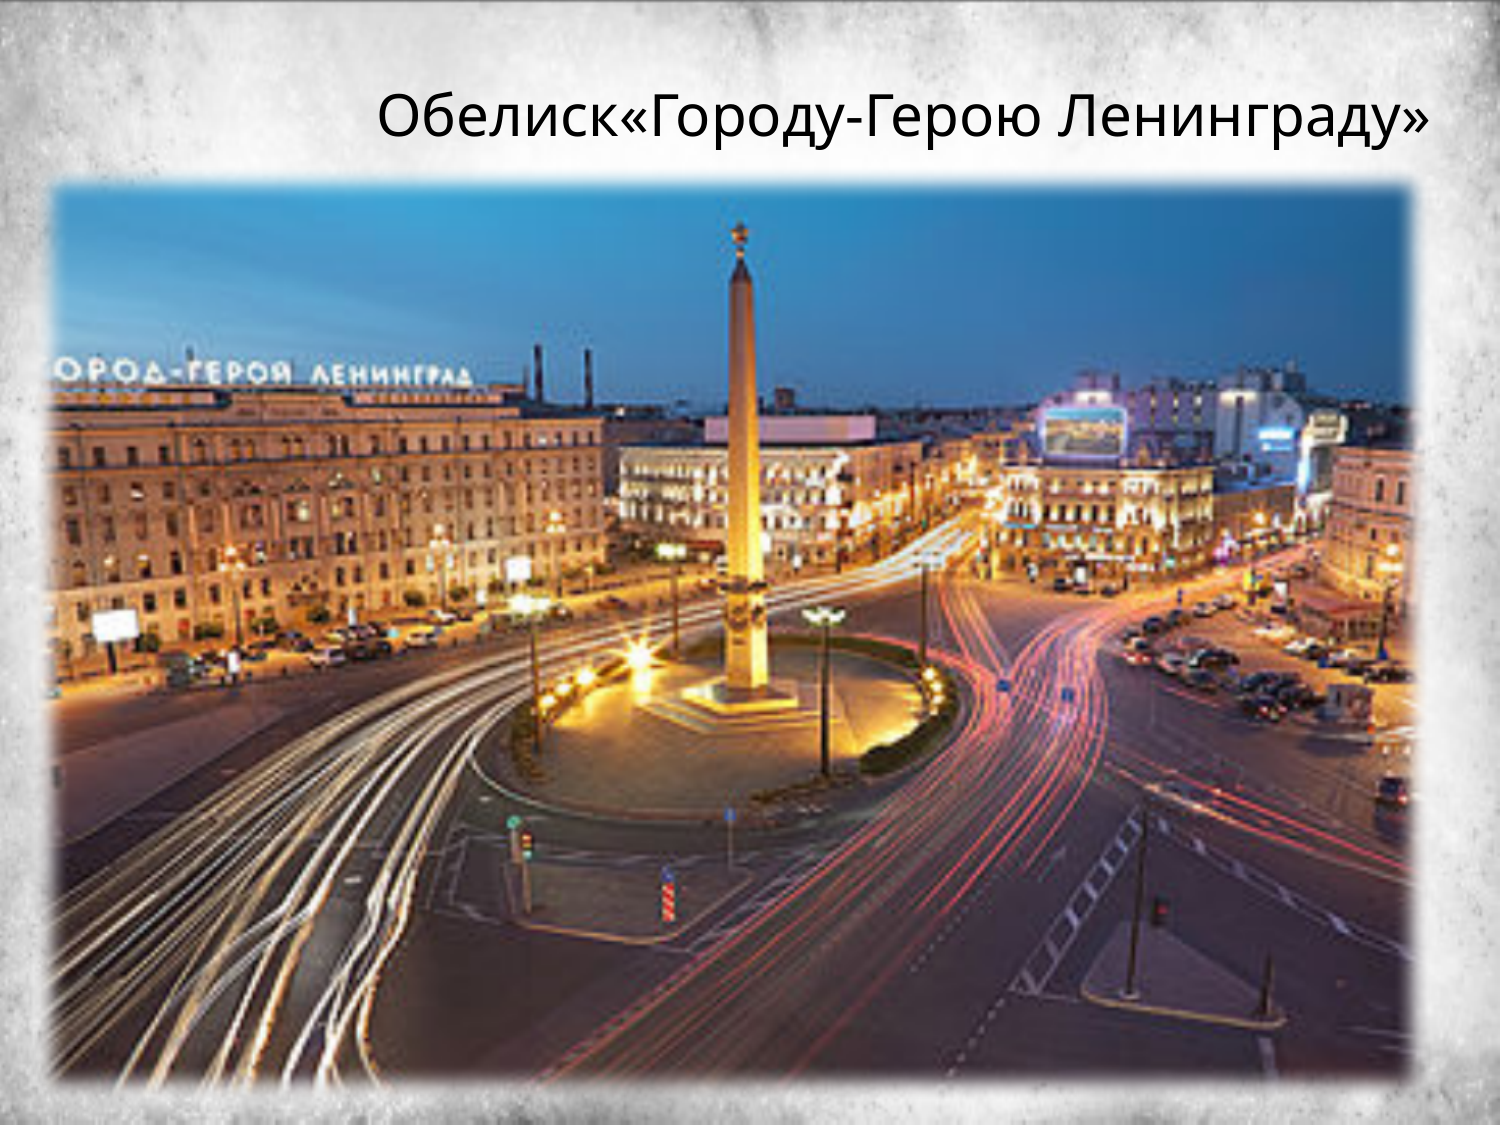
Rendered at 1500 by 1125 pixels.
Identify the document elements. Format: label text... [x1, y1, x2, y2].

text_box Обелиск«Городу-Герою Ленинграду» [187, 70, 1446, 156]
picture [0, 0, 1500, 1125]
